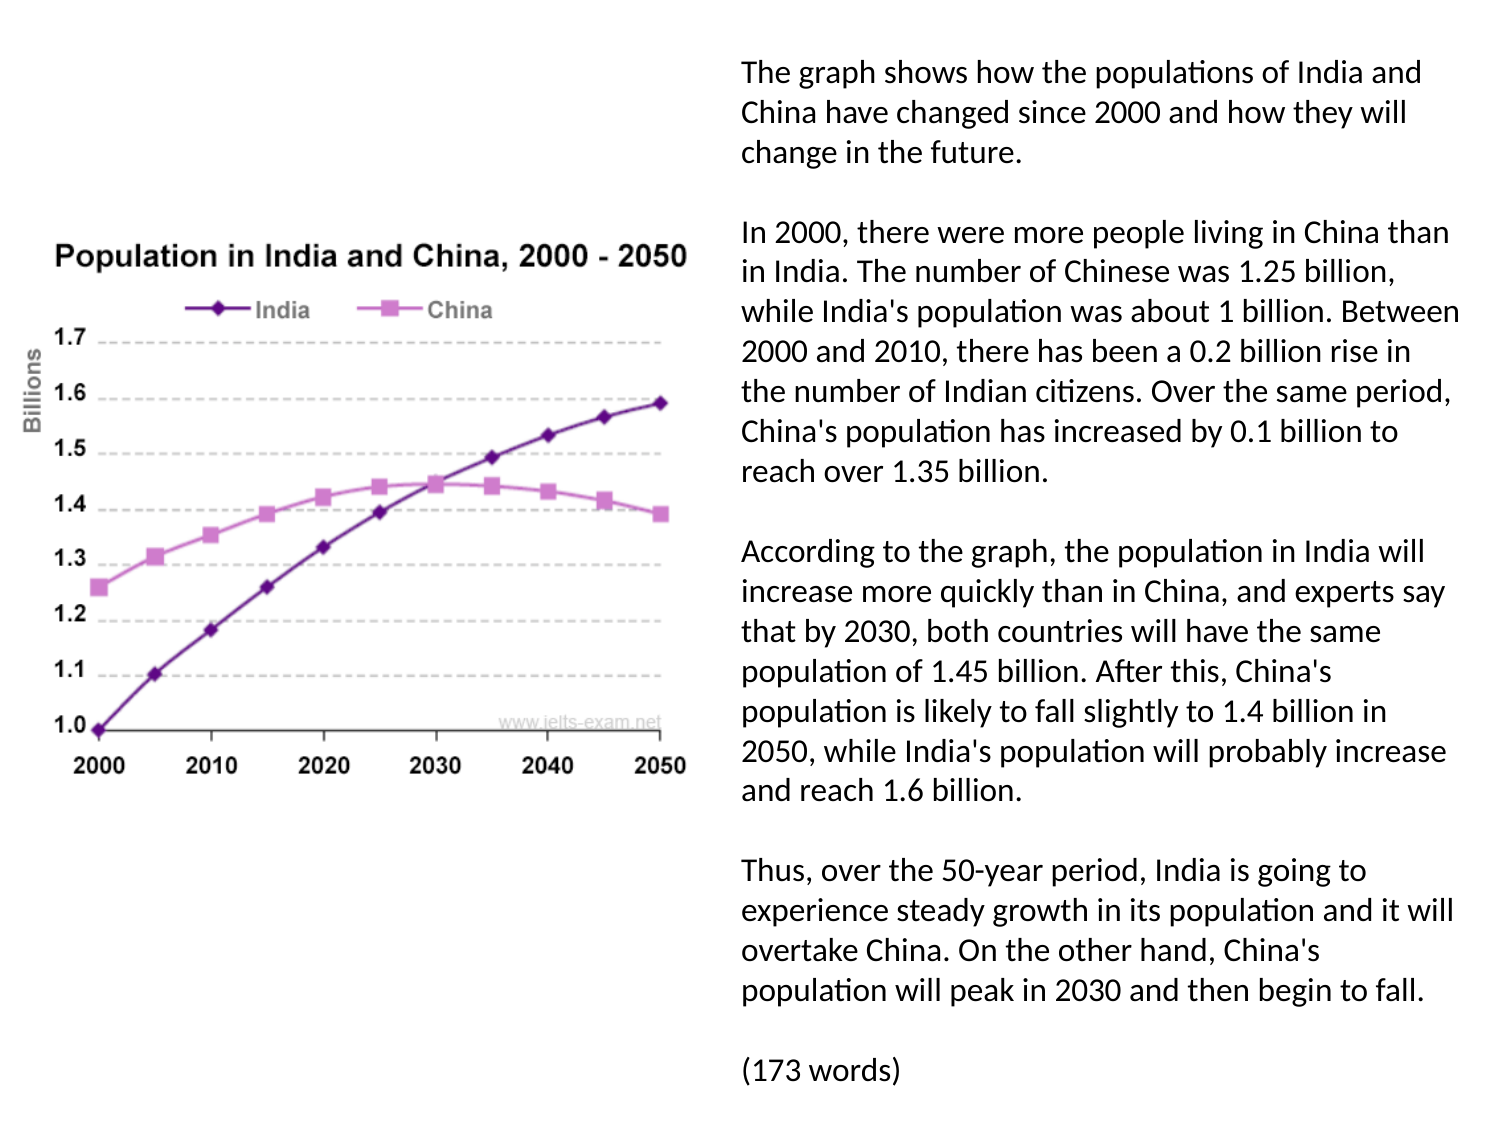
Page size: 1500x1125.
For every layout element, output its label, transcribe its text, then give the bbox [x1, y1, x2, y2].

picture [0, 231, 741, 788]
text_box The graph shows how the populations of India and China have changed since 2000 and how they will change in the future. In 2000, there were more people living in China than in India. The number of Chinese was 1.25 billion, while India's population was about 1 billion. Between 2000 and 2010, there has been a 0.2 billion rise in the number of Indian citizens. Over the same period, China's population has increased by 0.1 billion to reach over 1.35 billion. According to the graph, the population in India will increase more quickly than in China, and experts say that by 2030, both countries will have the same population of 1.45 billion. After this, China's population is likely to fall slightly to 1.4 billion in 2050, while India's population will probably increase and reach 1.6 billion. Thus, over the 50-year period, India is going to experience steady growth in its population and it will overtake China. On the other hand, China's population will peak in 2030 and then begin to fall. (173 words) [726, 42, 1477, 1096]
